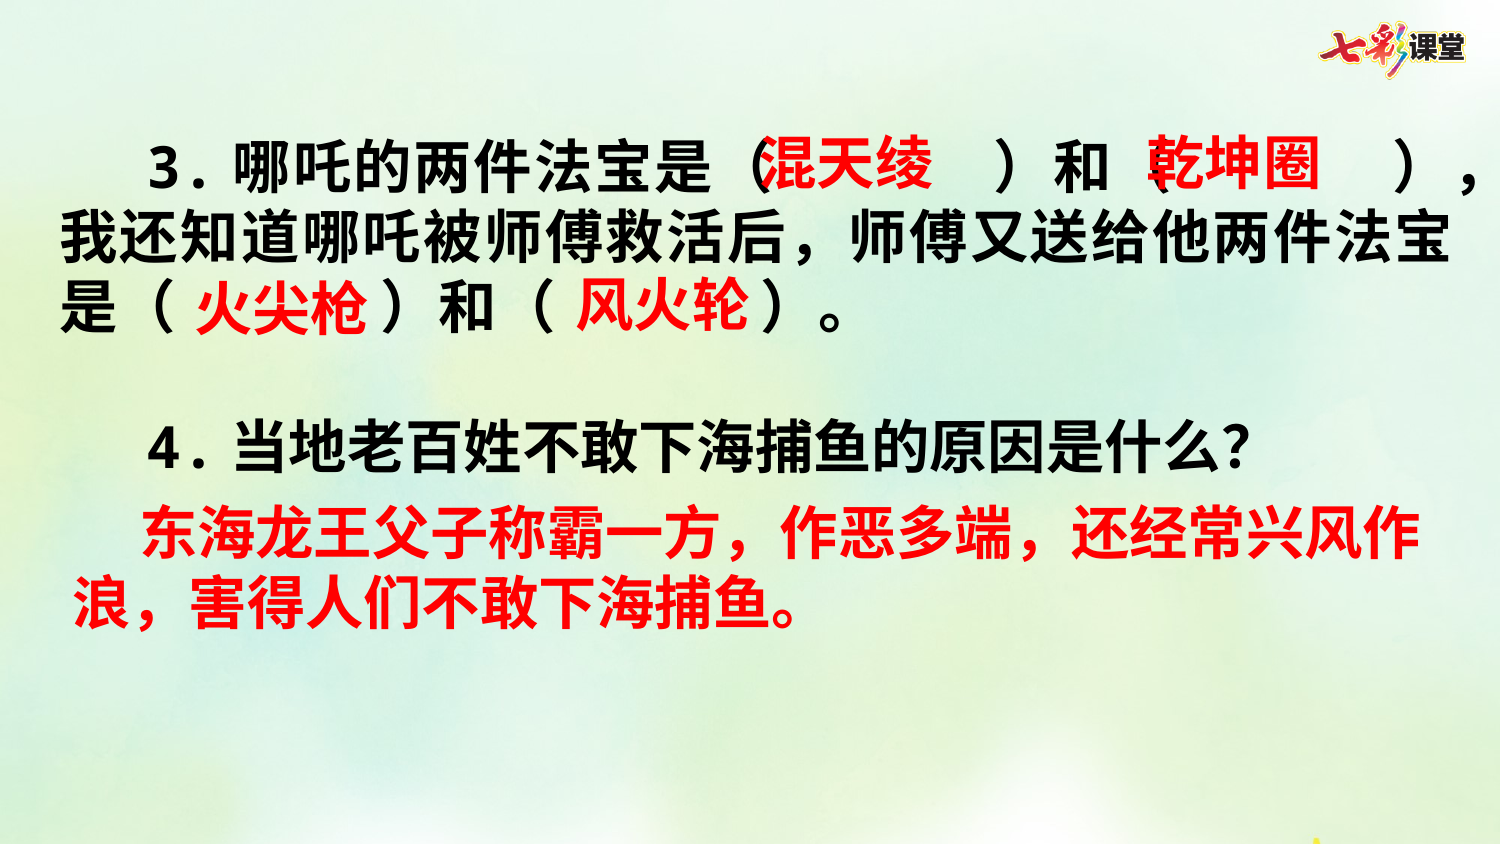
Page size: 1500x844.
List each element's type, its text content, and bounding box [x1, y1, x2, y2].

text_box 乾坤圈 [1132, 118, 1365, 204]
picture [0, 0, 1500, 844]
text_box 东海龙王父子称霸一方，作恶多端，还经常兴风作浪，害得人们不敢下海捕鱼。 [57, 488, 1460, 644]
text_box 风火轮 [560, 260, 774, 346]
text_box 混天绫 [743, 118, 990, 204]
text_box 火尖枪 [179, 264, 428, 350]
text_box 3.哪吒的两件法宝是（ ）和（ ），我还知道哪吒被师傅救活后，师傅又送给他两件法宝是（ ）和（ ）。 4.当地老百姓不敢下海捕鱼的原因是什么？ [44, 122, 1468, 488]
